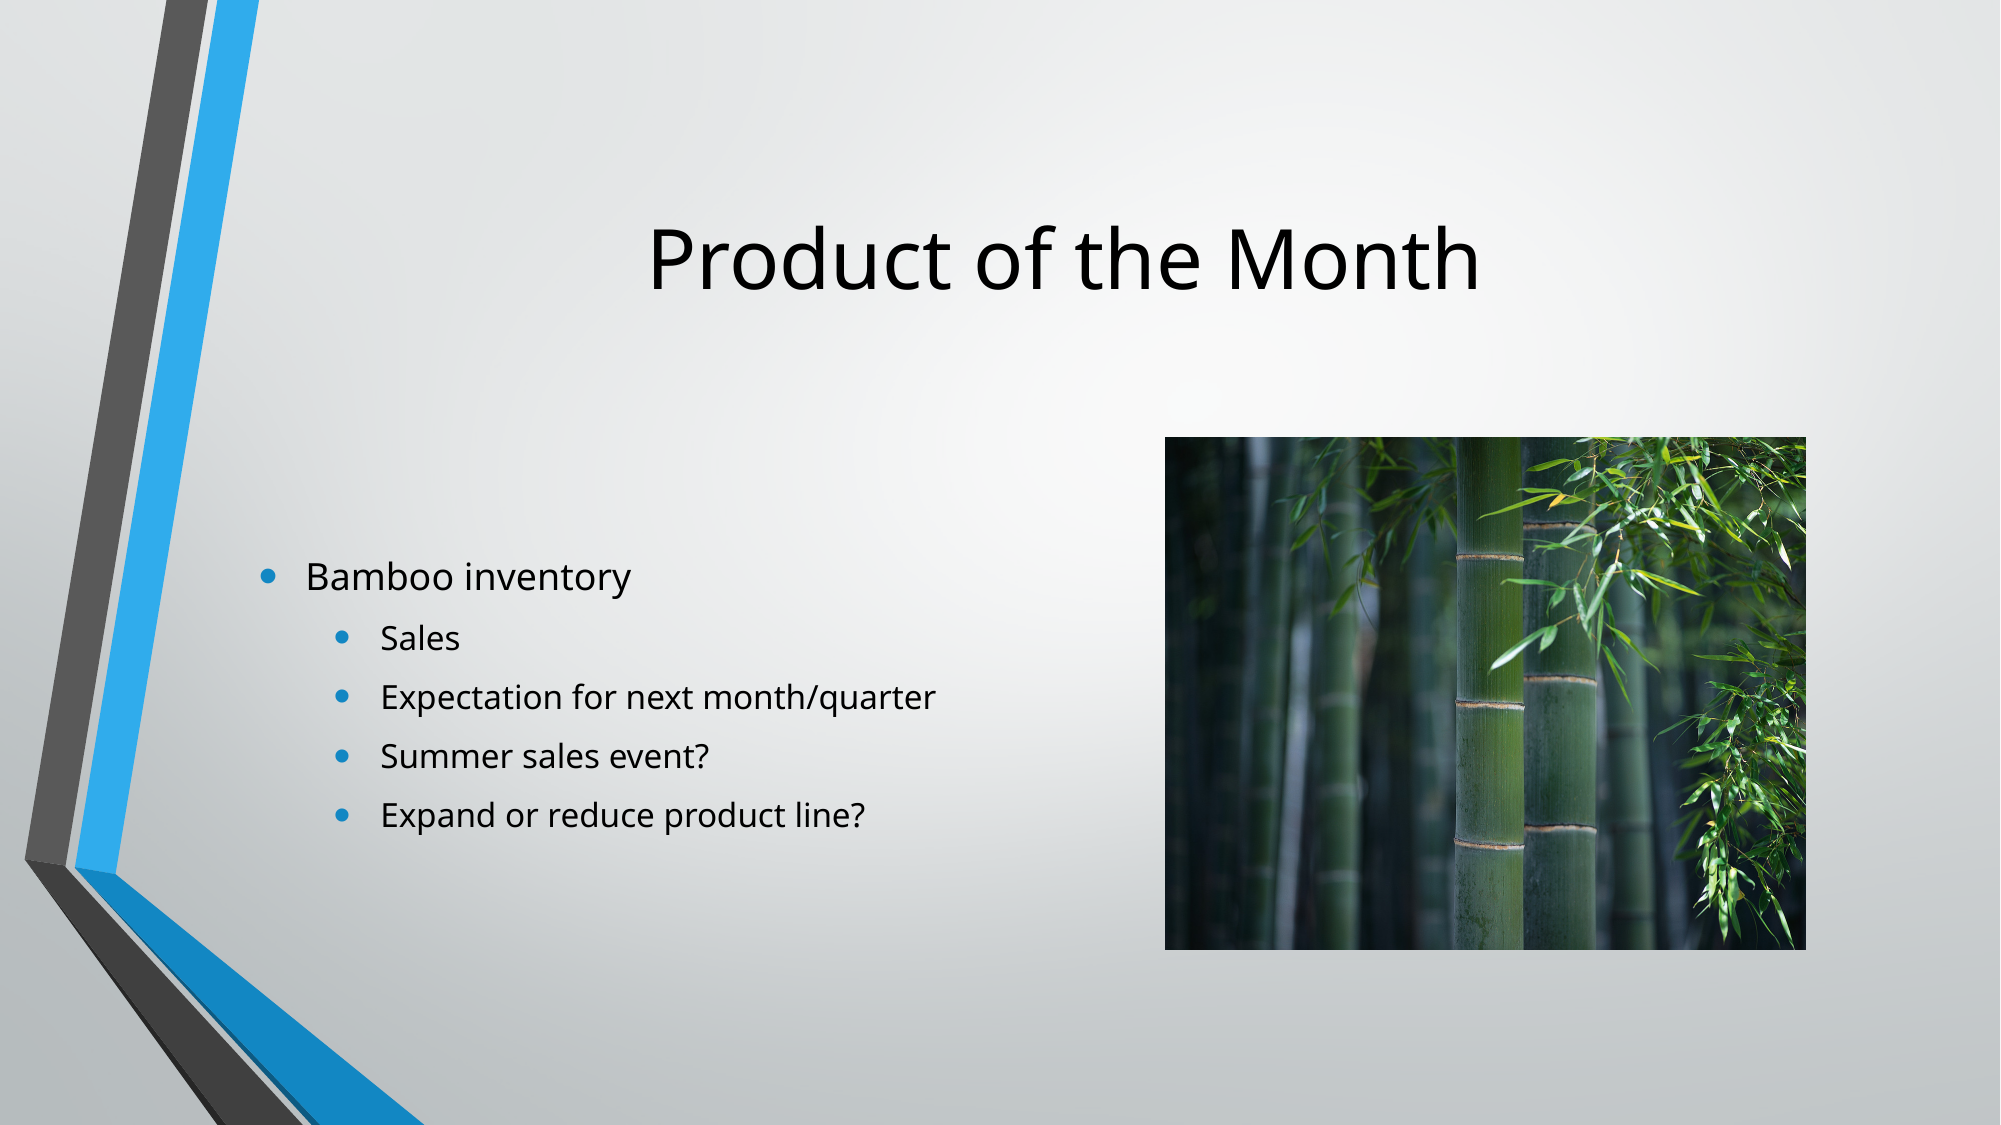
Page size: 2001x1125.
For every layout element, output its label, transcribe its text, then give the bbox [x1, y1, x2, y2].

title Product of the Month [243, 112, 1887, 400]
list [1165, 437, 1806, 950]
list Bamboo inventory Sales Expectation for next month/quarter Summer sales event? Expand or reduce product line? [243, 437, 1047, 950]
